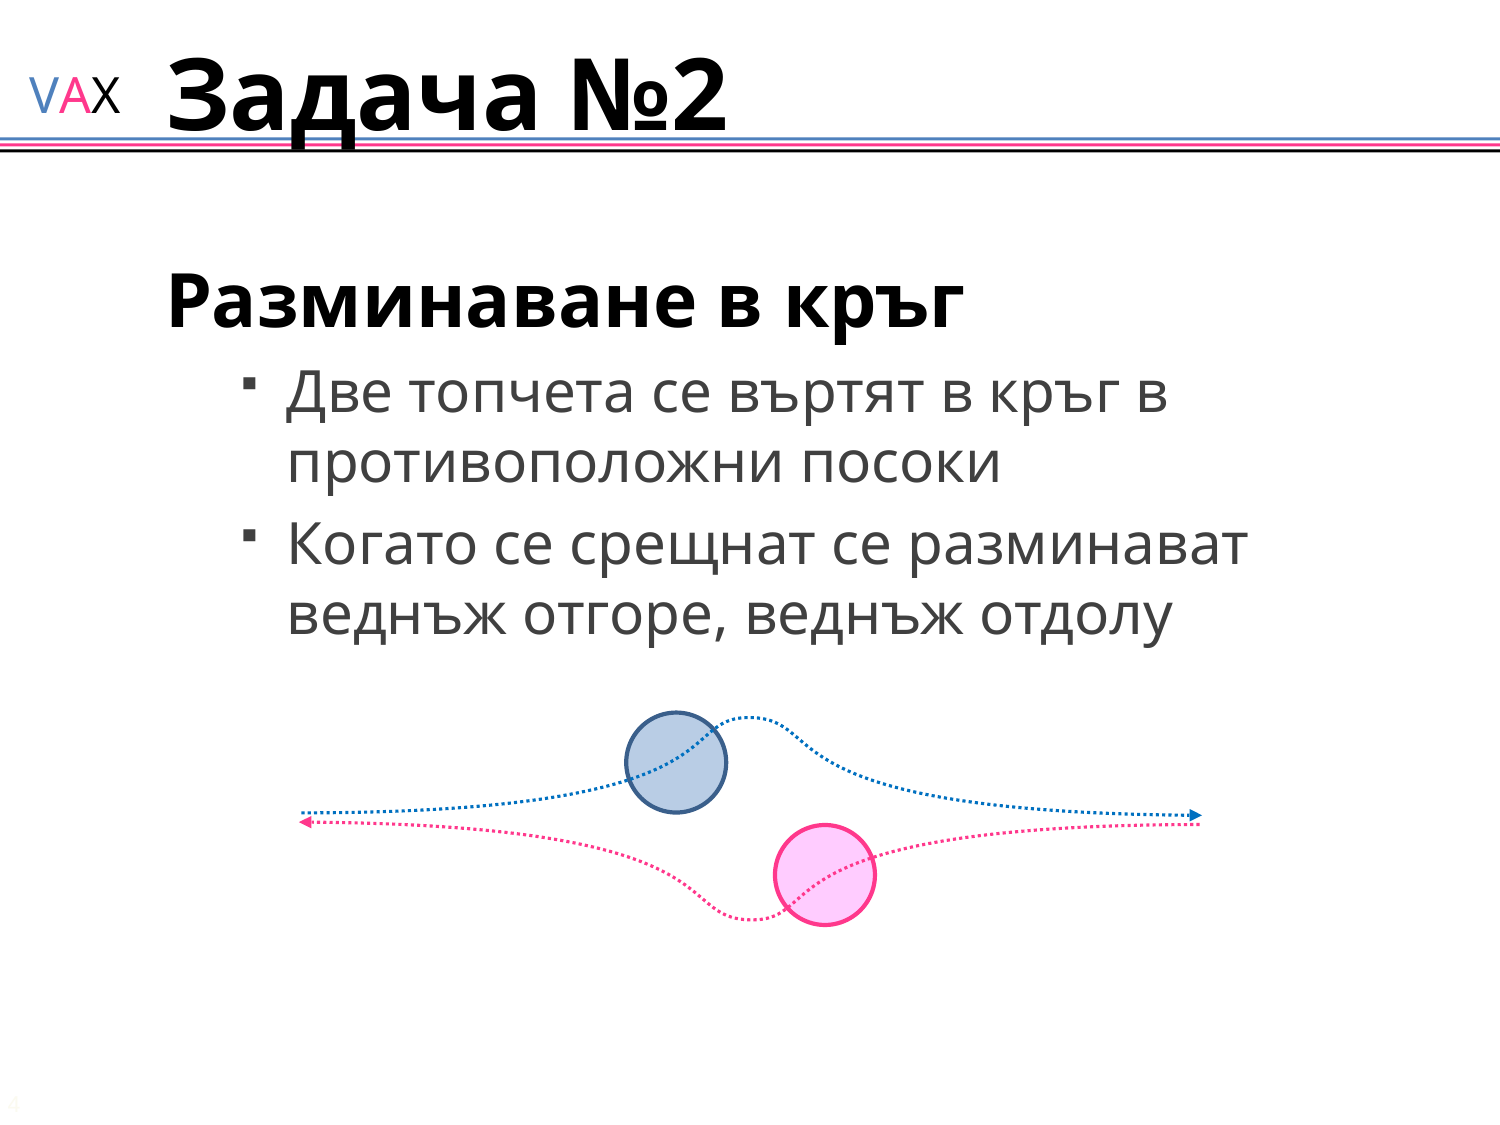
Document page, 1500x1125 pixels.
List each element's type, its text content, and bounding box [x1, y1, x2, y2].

list Разминаване в кръг Две топчета се въртят в кръг в противоположни посоки Когато се срещнат се разминават веднъж отгоре, веднъж отдолу [150, 200, 1488, 1113]
text_box [624, 710, 715, 780]
title Задача №2 [0, 37, 1500, 144]
text_box [786, 858, 878, 928]
text_box [298, 815, 1200, 921]
text_box [301, 716, 1203, 822]
